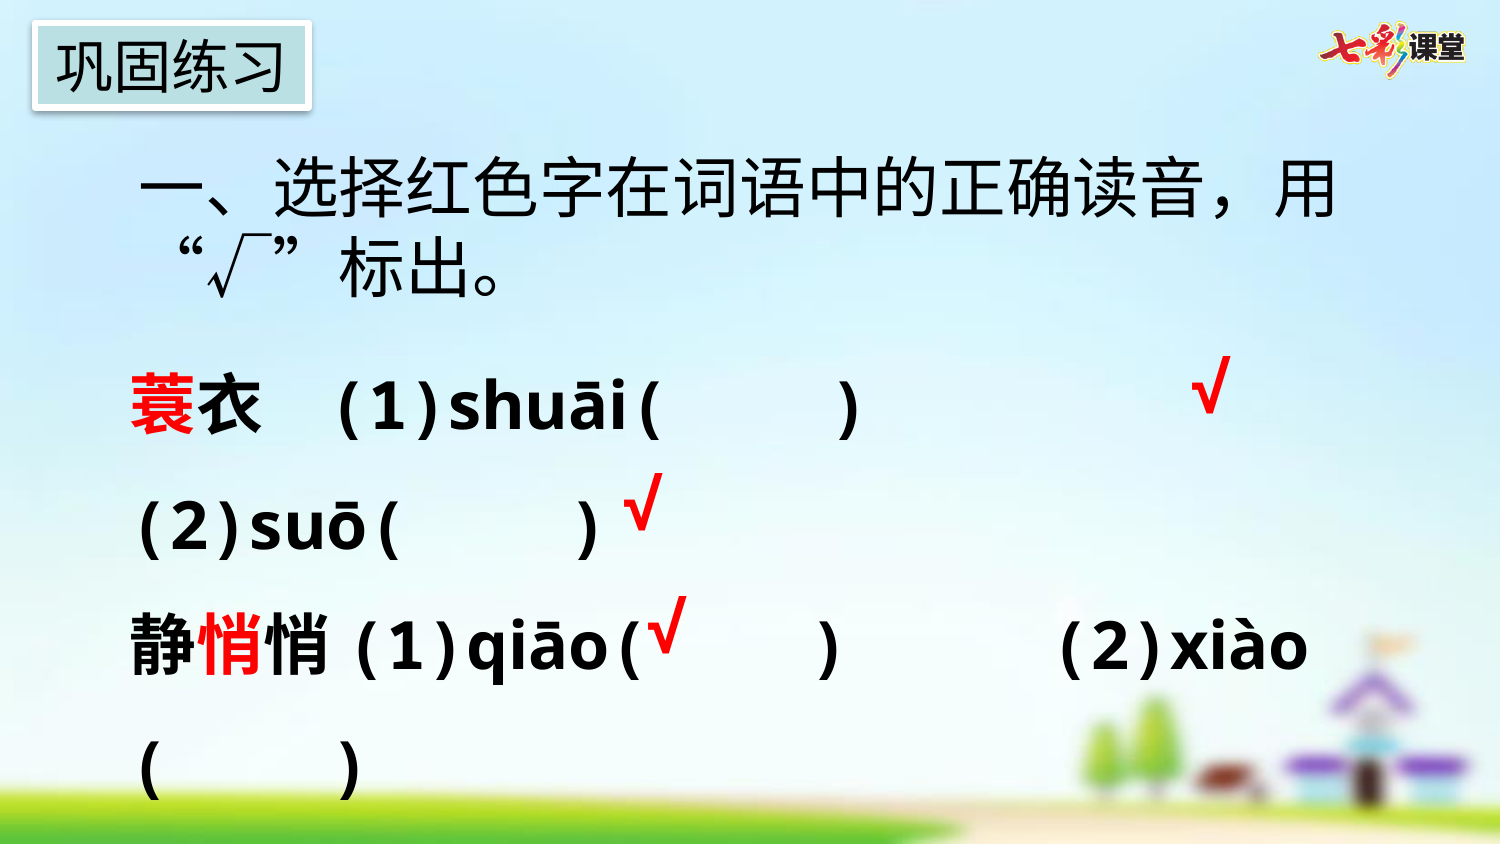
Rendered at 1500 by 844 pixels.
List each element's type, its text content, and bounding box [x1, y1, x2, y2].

text_box 蓑衣 (1)shuāi( ) (2)suō( ) 静悄悄(1)qiāo( ) (2)xiào ( ) 觉察 (1)chá ( ) (2)cá ( ) [115, 315, 1471, 844]
text_box √ [1175, 339, 1270, 435]
text_box 巩固练习 [32, 20, 312, 111]
text_box √ [631, 579, 727, 675]
text_box √ [608, 455, 703, 551]
picture [0, 0, 1500, 844]
text_box 一、选择红色字在词语中的正确读音，用“√”标出。 [123, 138, 1376, 313]
